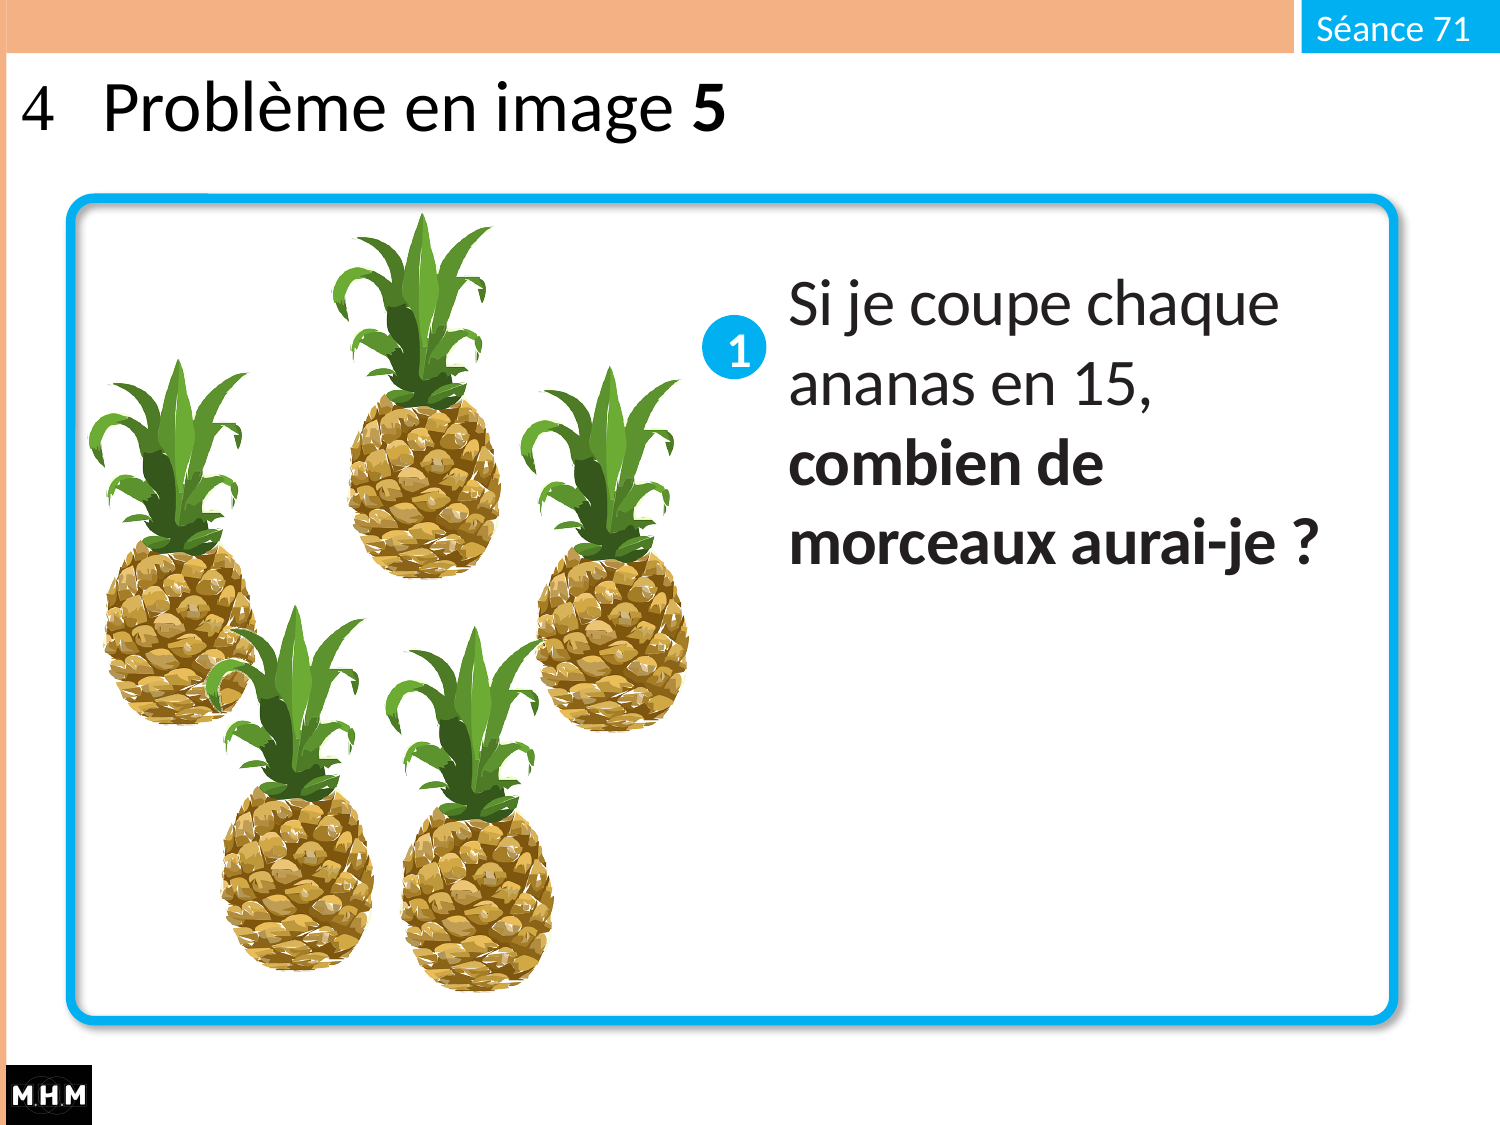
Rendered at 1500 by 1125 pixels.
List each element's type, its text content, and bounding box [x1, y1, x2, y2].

text_box [68, 196, 1396, 1023]
picture [87, 354, 378, 974]
text_box 1 [700, 312, 769, 382]
picture [330, 208, 504, 581]
picture [6, 1065, 92, 1125]
picture [383, 361, 692, 995]
text_box Si je coupe chaque ananas en 15, combien de morceaux aurai-je ? [773, 251, 1377, 908]
title Problème en image 5 [87, 32, 1382, 158]
